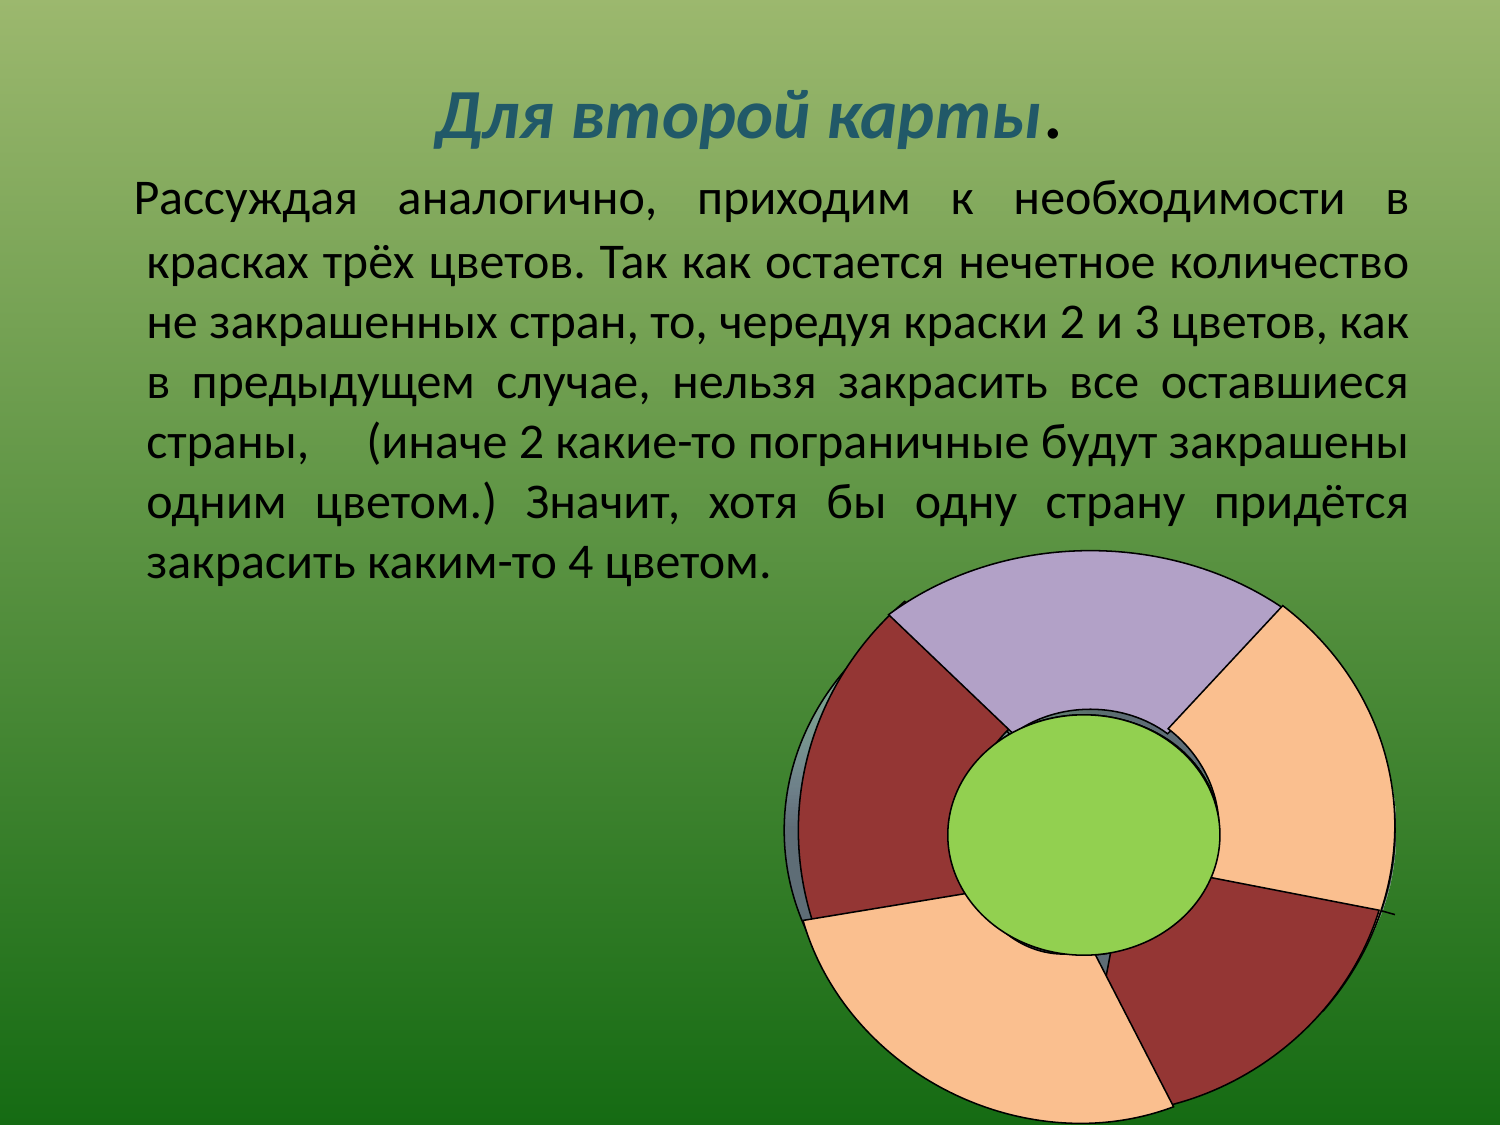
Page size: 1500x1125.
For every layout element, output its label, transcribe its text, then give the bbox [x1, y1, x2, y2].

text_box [749, 538, 1454, 1125]
list Рассуждая аналогично, приходим к необходимости в красках трёх цветов. Так как остается нечетное количество не закрашенных стран, то, чередуя краски 2 и 3 цветов, как в предыдущем случае, нельзя закрасить все оставшиеся страны, (иначе 2 какие-то пограничные будут закрашены одним цветом.) Значит, хотя бы одну страну придётся закрасить каким-то 4 цветом. [75, 140, 1425, 1005]
title Для второй карты. [75, 45, 1425, 140]
